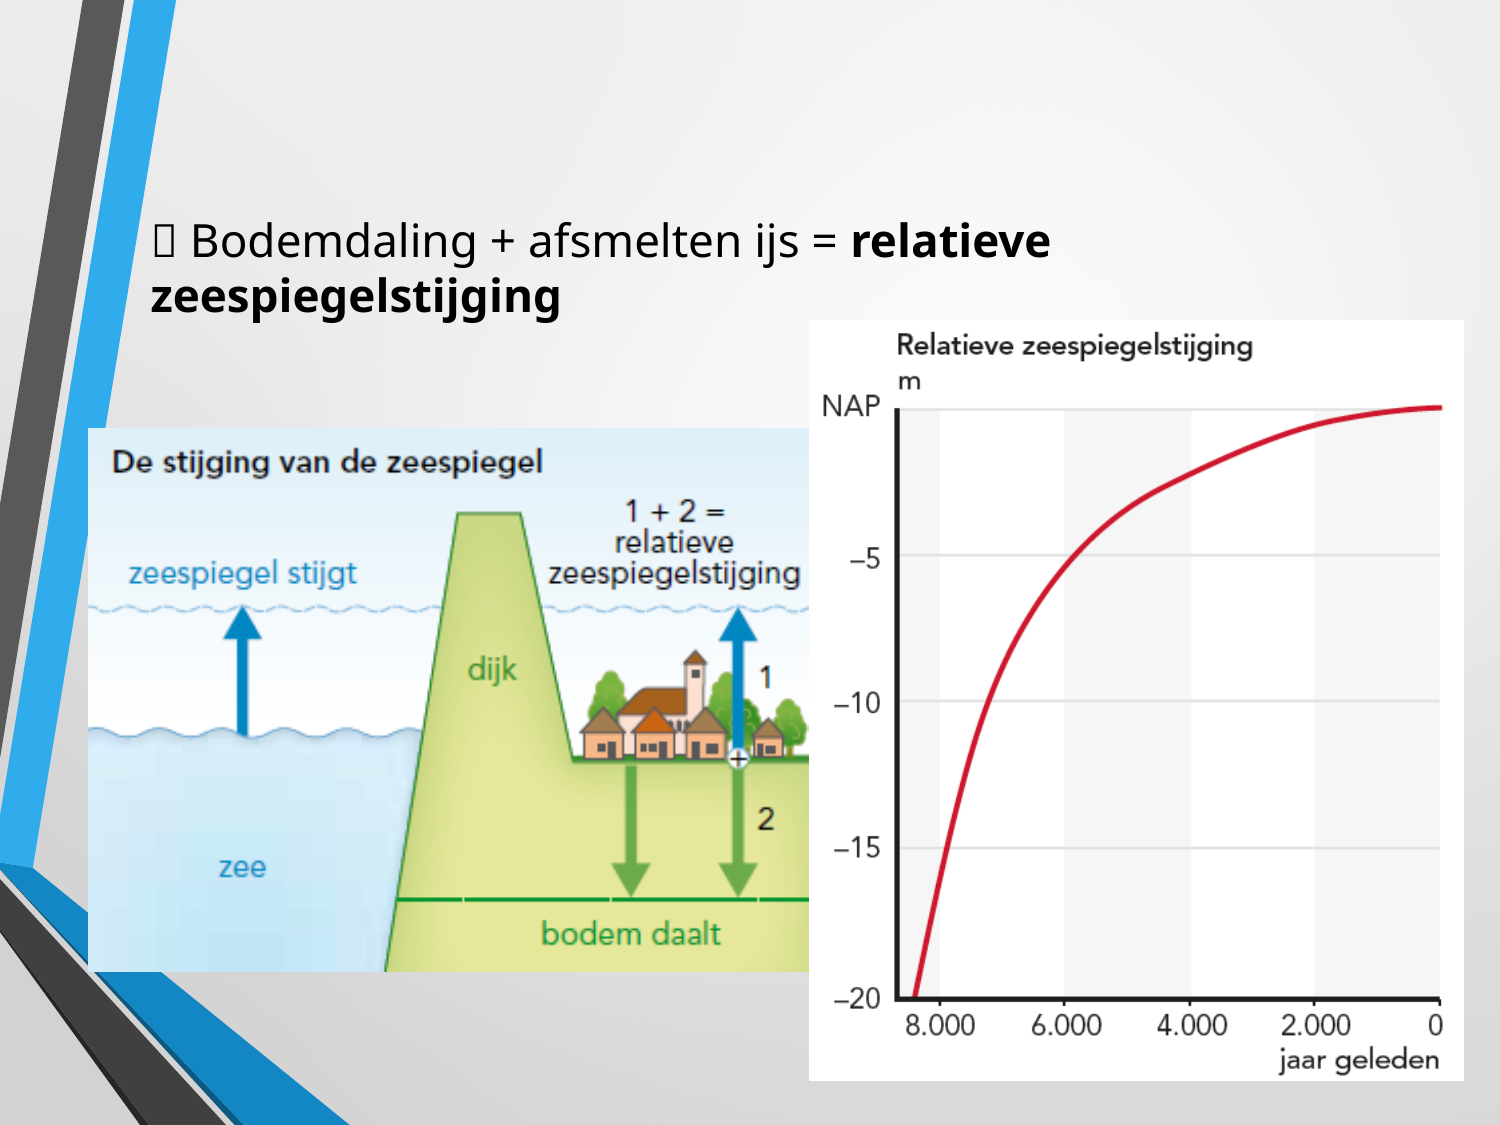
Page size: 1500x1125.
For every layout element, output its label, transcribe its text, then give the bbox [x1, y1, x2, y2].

picture [87, 319, 1464, 1081]
text_box  Bodemdaling + afsmelten ijs = relatieve zeespiegelstijging [135, 149, 1335, 329]
